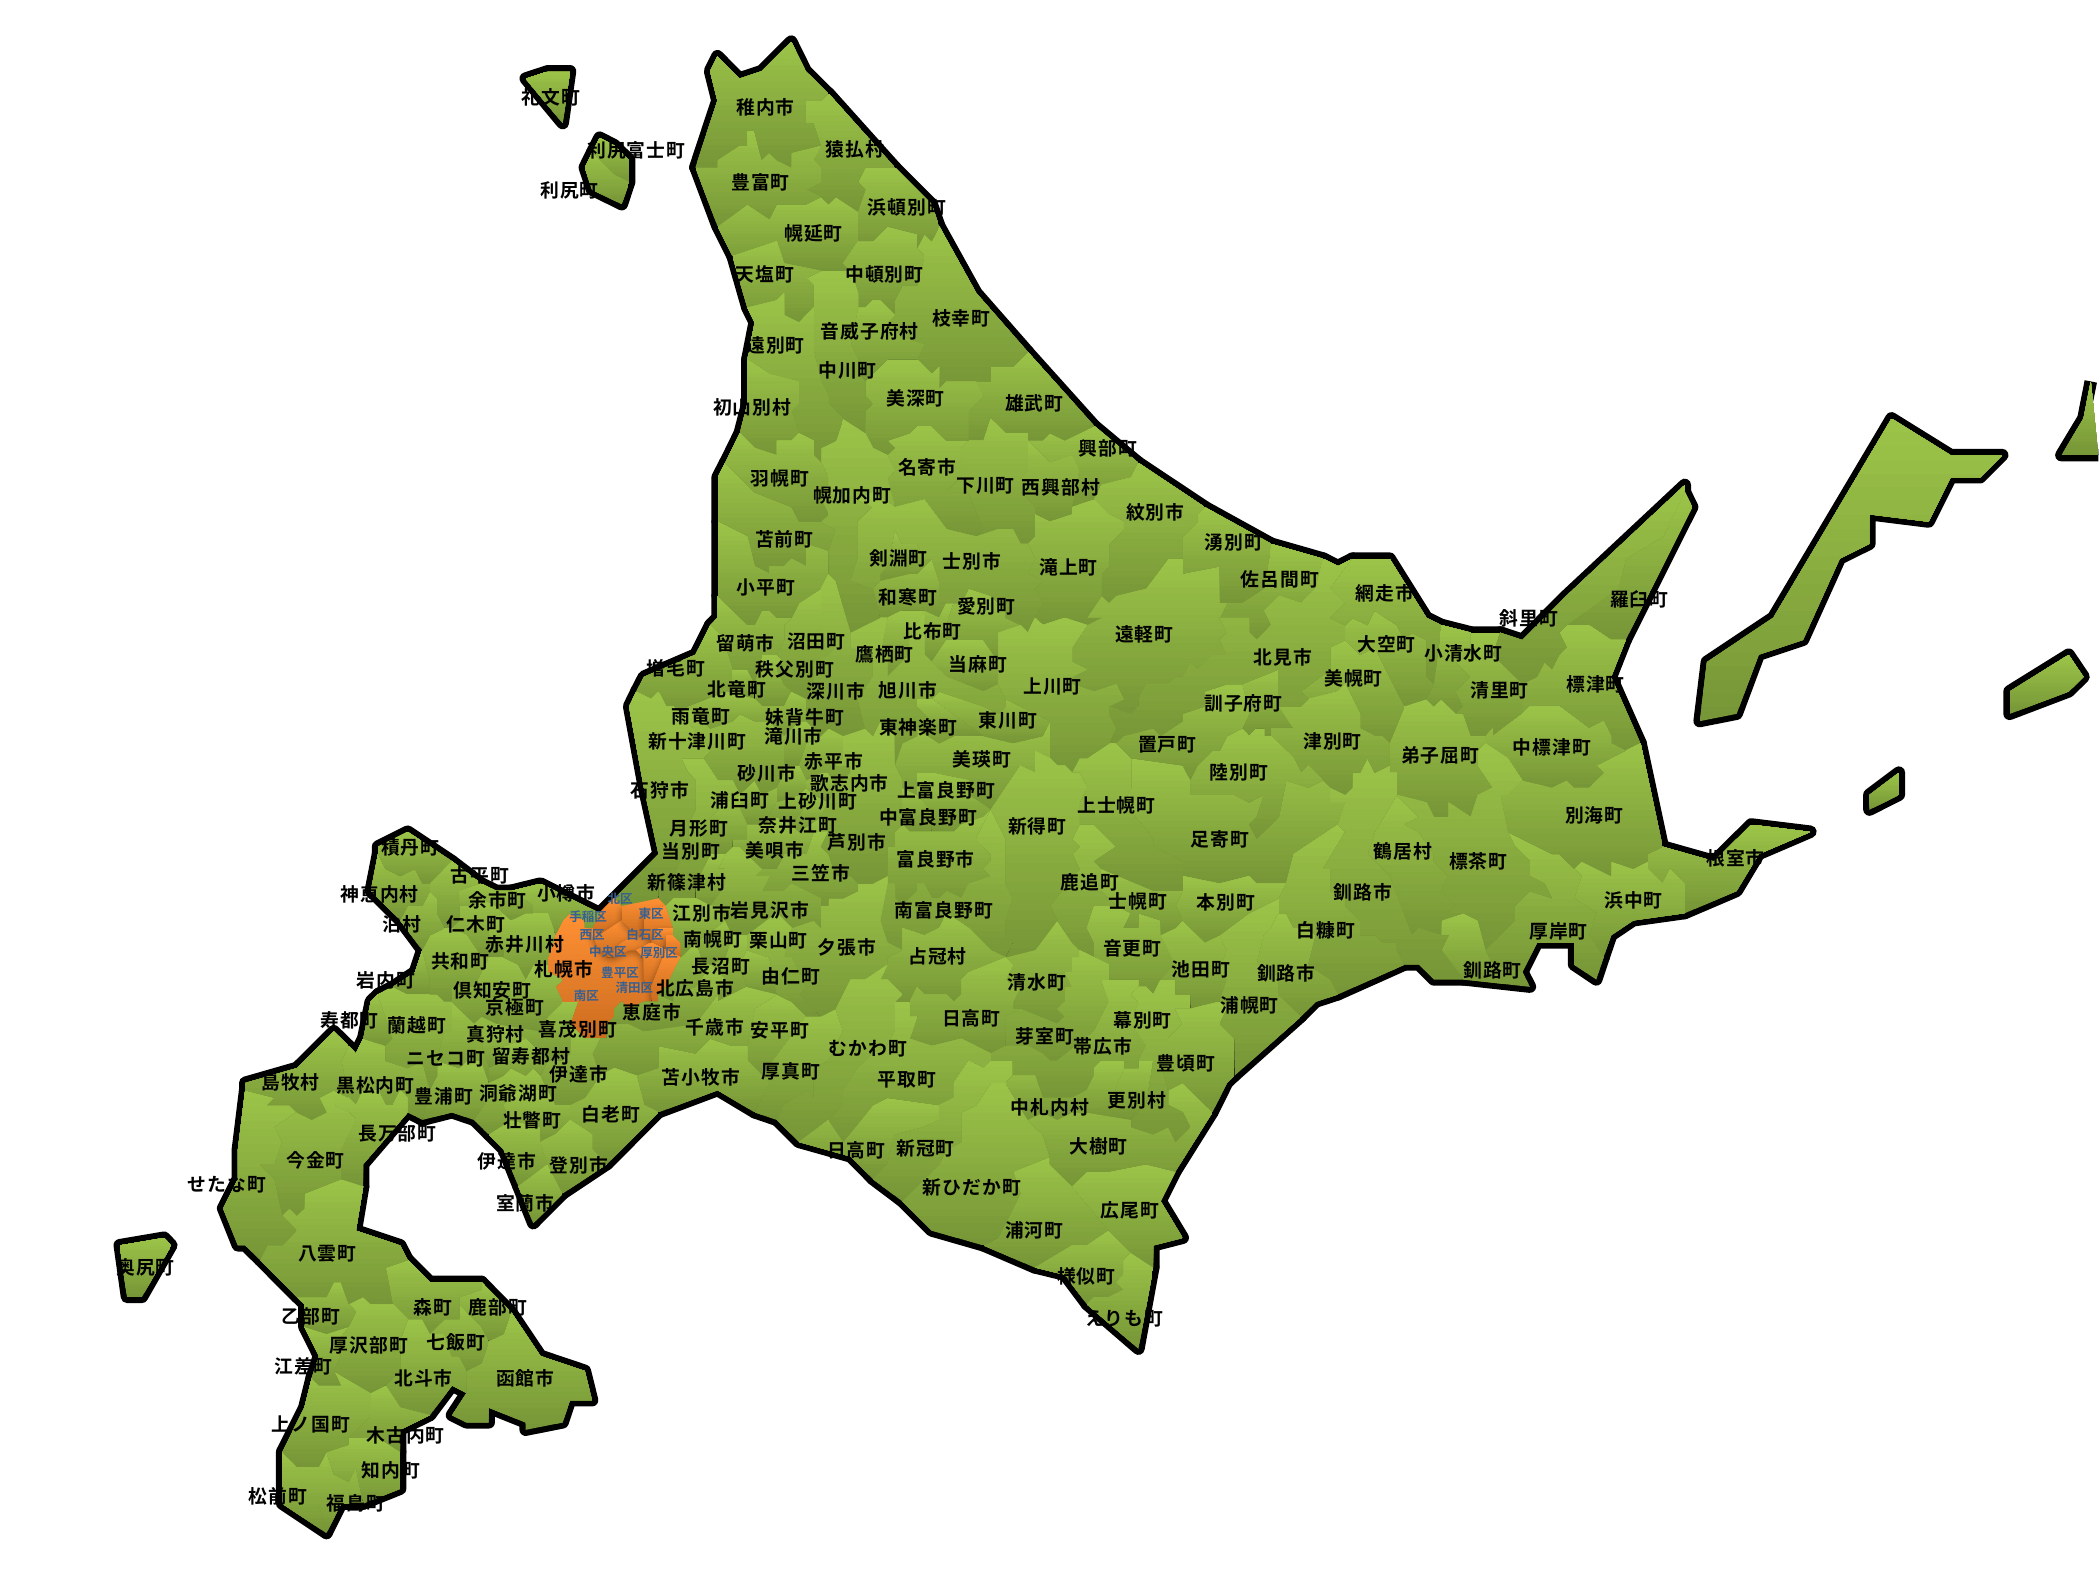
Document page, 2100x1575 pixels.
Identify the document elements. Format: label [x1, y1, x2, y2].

text_box [553, 883, 694, 1012]
text_box [119, 41, 2099, 1534]
text_box [100, 78, 1781, 1523]
